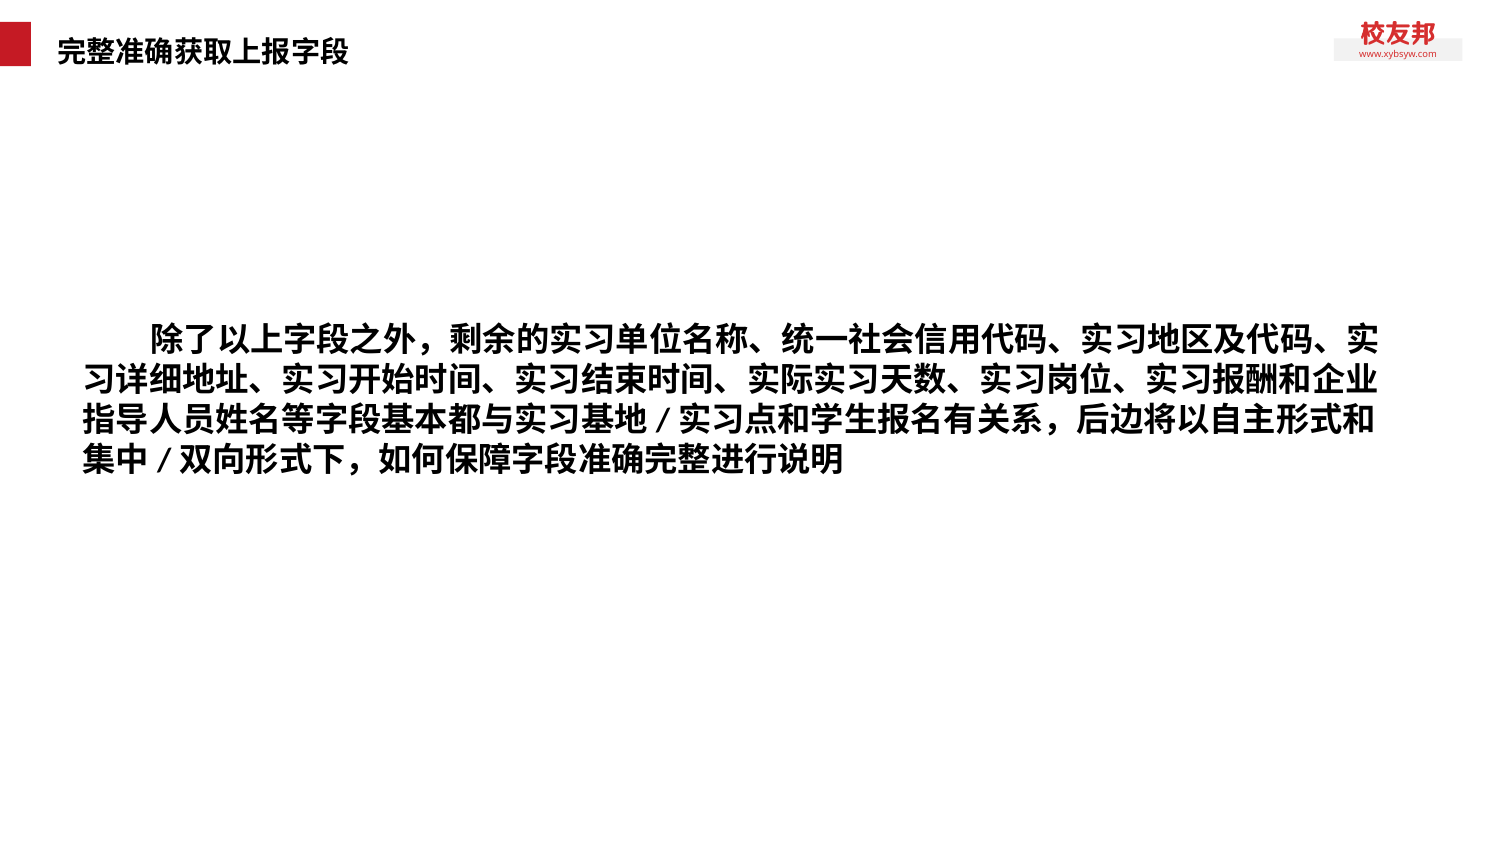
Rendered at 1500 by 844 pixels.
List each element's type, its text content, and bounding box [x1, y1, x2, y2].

title 完整准确获取上报字段 [42, 11, 939, 77]
text_box 除了以上字段之外，剩余的实习单位名称、统一社会信用代码、实习地区及代码、实习详细地址、实习开始时间、实习结束时间、实际实习天数、实习岗位、实习报酬和企业指导人员姓名等字段基本都与实习基地/实习点和学生报名有关系，后边将以自主形式和集中/双向形式下，如何保障字段准确完整进行说明 [67, 310, 1411, 486]
picture [1361, 21, 1435, 45]
